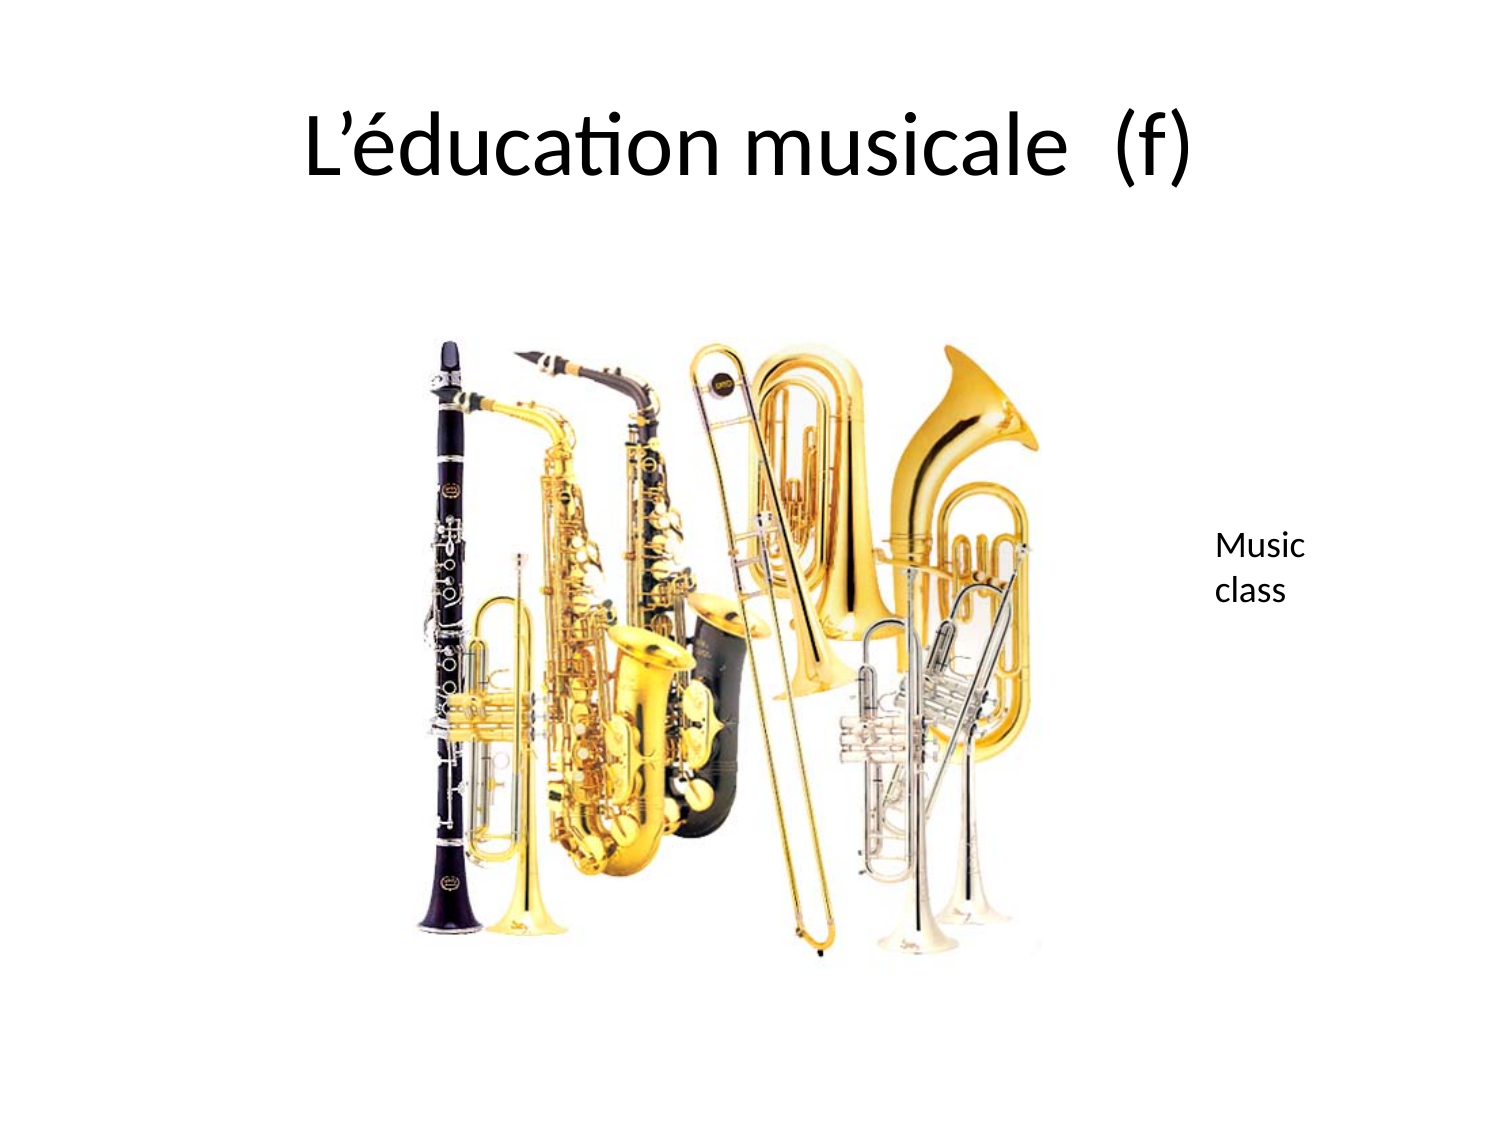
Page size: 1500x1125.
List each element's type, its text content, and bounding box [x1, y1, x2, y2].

text_box Music class [1199, 512, 1363, 618]
picture [412, 337, 1051, 970]
title L’éducation musicale (f) [75, 45, 1425, 233]
